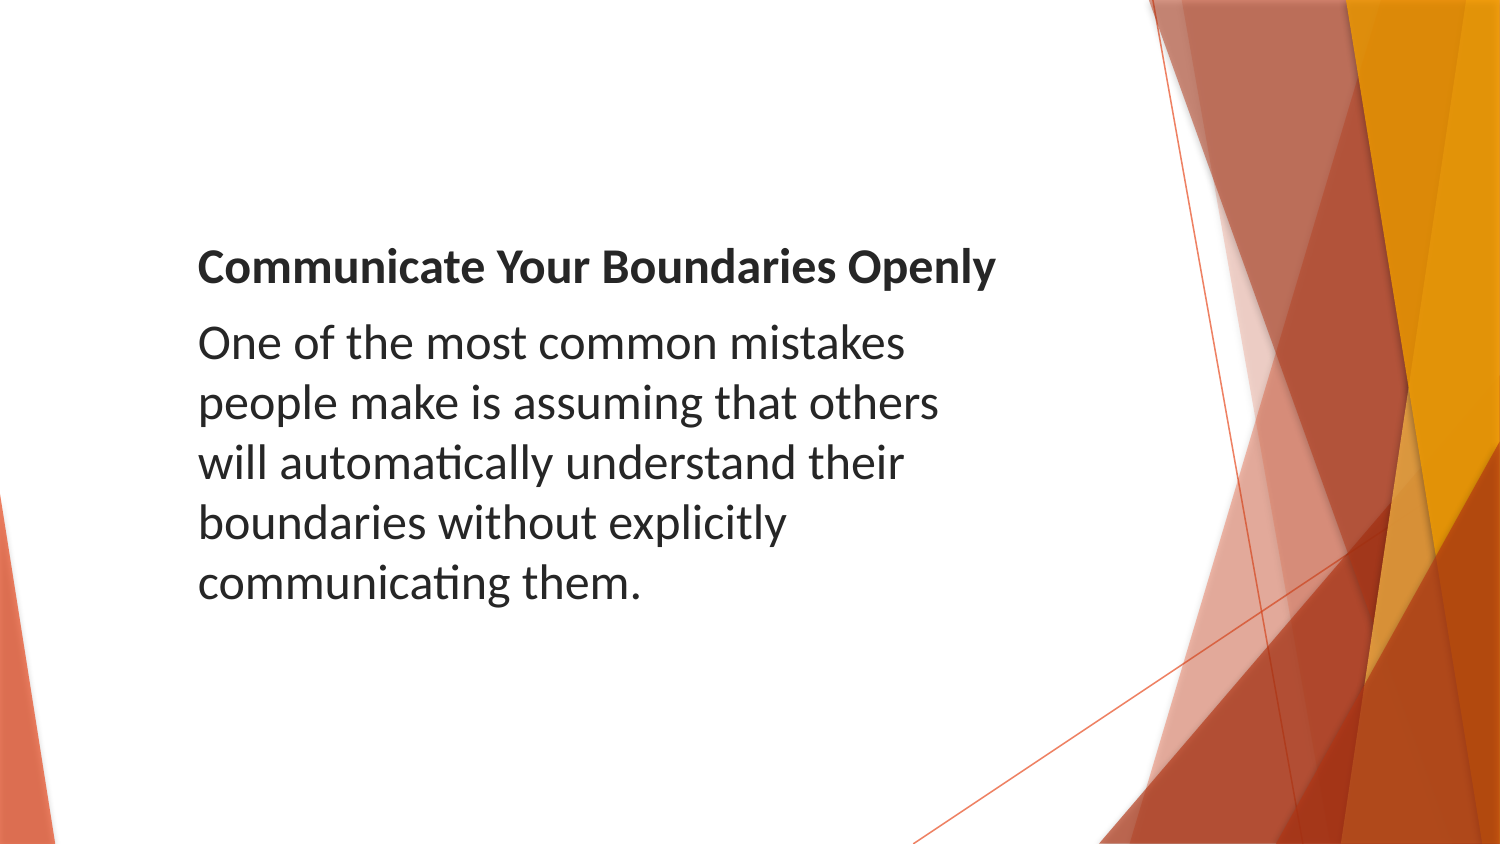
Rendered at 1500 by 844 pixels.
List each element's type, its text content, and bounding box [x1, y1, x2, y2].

list Communicate Your Boundaries Openly One of the most common mistakes people make is assuming that others will automatically understand their boundaries without explicitly communicating them. [183, 114, 1034, 729]
